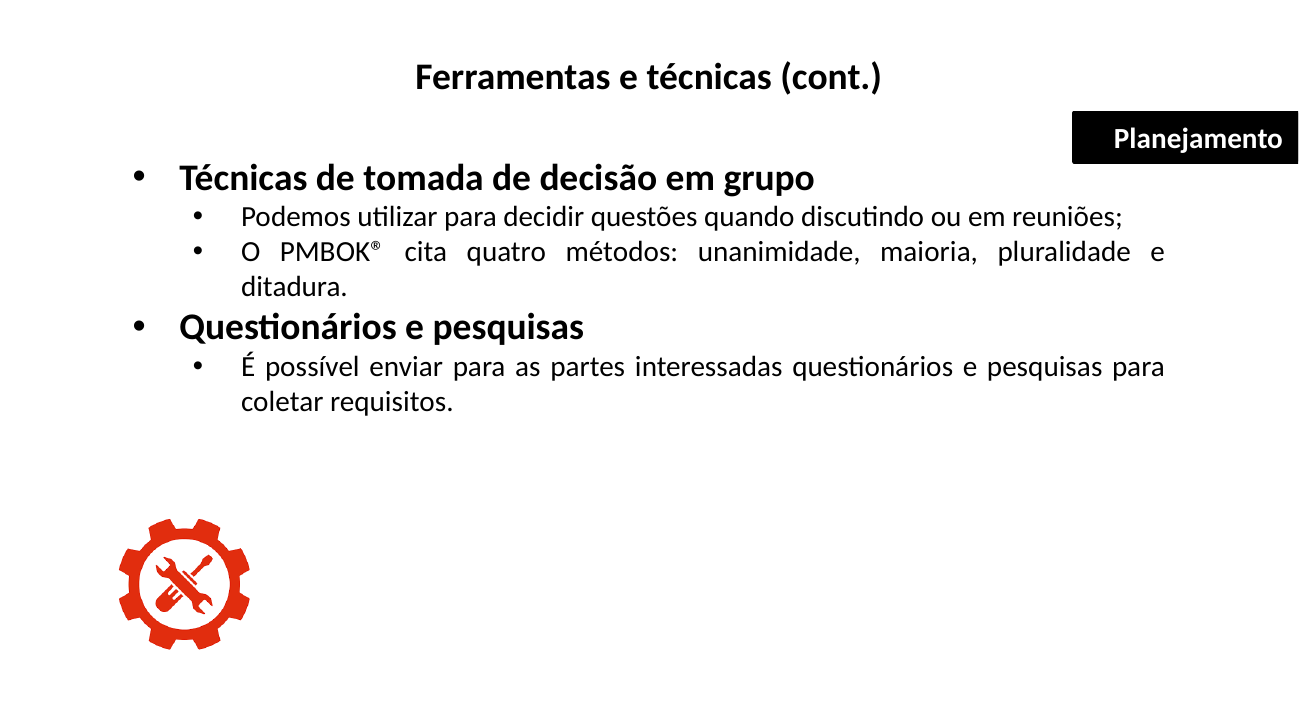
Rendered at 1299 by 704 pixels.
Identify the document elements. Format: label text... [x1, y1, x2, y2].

text_box Ferramentas e técnicas (cont.) [0, 44, 1299, 106]
text_box Planejamento [1074, 112, 1299, 162]
picture [117, 517, 251, 651]
text_box Técnicas de tomada de decisão em grupo Podemos utilizar para decidir questões quando discutindo ou em reuniões; O PMBOK® cita quatro métodos: unanimidade, maioria, pluralidade e ditadura. Questionários e pesquisas É possível enviar para as partes interessadas questionários e pesquisas para coletar requisitos. [117, 145, 1181, 428]
